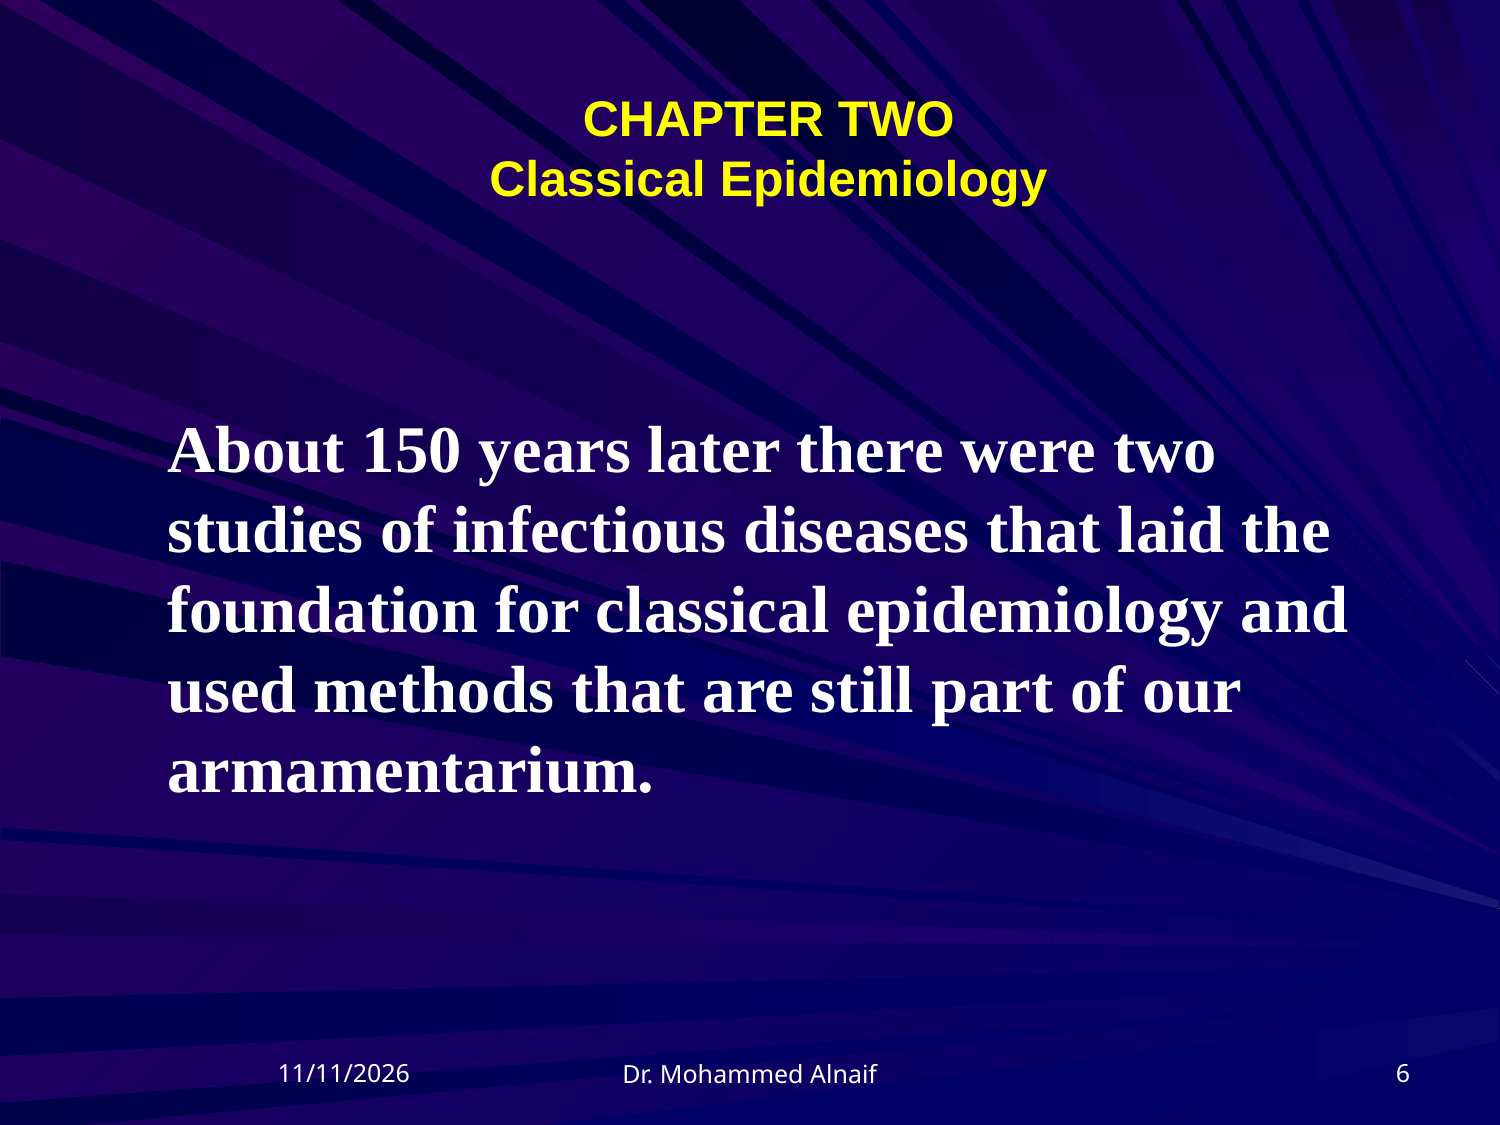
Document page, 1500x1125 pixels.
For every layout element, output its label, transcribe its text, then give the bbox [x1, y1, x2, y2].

slide_number 6 [1074, 1023, 1426, 1100]
title CHAPTER TWO Classical Epidemiology [93, 23, 1444, 270]
subtitle About 150 years later there were two studies of infectious diseases that laid the foundation for classical epidemiology and used methods that are still part of our armamentarium. [152, 398, 1395, 926]
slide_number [74, 1023, 426, 1100]
footer Dr. Mohammed Alnaif [512, 1024, 988, 1101]
